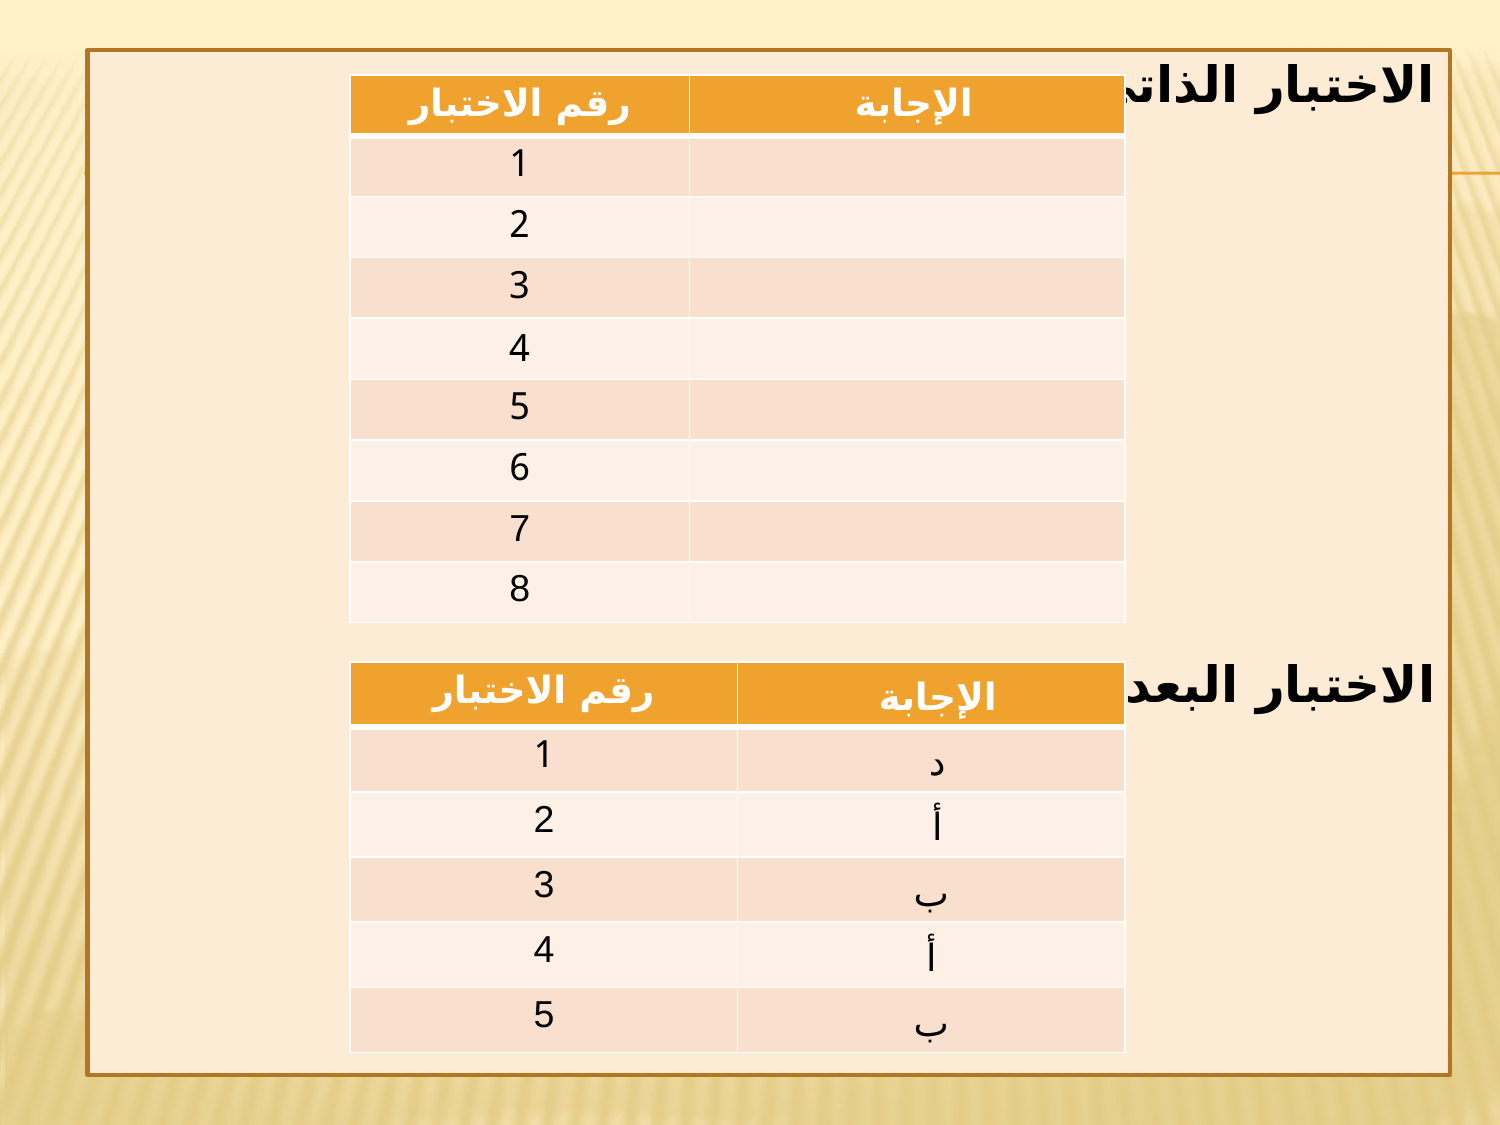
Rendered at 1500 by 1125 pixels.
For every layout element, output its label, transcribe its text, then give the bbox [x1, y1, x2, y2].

table_cell 4 [351, 319, 689, 378]
table_cell 3 [351, 258, 689, 317]
table_cell [690, 502, 1124, 561]
table_cell [690, 258, 1124, 317]
table_cell 2 [351, 198, 689, 257]
table_cell [690, 198, 1124, 257]
table_header رقم الاختبار [351, 663, 737, 724]
text_box الاختبار الذاتي: الاختبار البعدي: [85, 48, 1452, 1077]
table_cell ب [738, 988, 1124, 1052]
table_cell 8 [351, 563, 689, 622]
table_cell 3 [351, 858, 737, 921]
table_cell [690, 319, 1124, 378]
table_header الإجابة [738, 663, 1124, 724]
table_cell 2 [351, 793, 737, 856]
table_cell [690, 563, 1124, 622]
table_cell د [738, 730, 1124, 791]
table_cell أ [738, 923, 1124, 987]
table_cell 6 [351, 441, 689, 500]
table_cell 1 [351, 139, 689, 196]
table_cell [690, 139, 1124, 196]
table_cell 7 [351, 502, 689, 561]
table_cell أ [738, 793, 1124, 856]
table_cell 5 [351, 988, 737, 1052]
table_cell 1 [351, 730, 737, 791]
table_cell 4 [351, 923, 737, 987]
table_header رقم الاختبار [351, 76, 689, 133]
table_cell [690, 380, 1124, 439]
table_cell ب [738, 858, 1124, 921]
table_header الإجابة [690, 76, 1124, 133]
table_cell 5 [351, 380, 689, 439]
table_cell [690, 441, 1124, 500]
